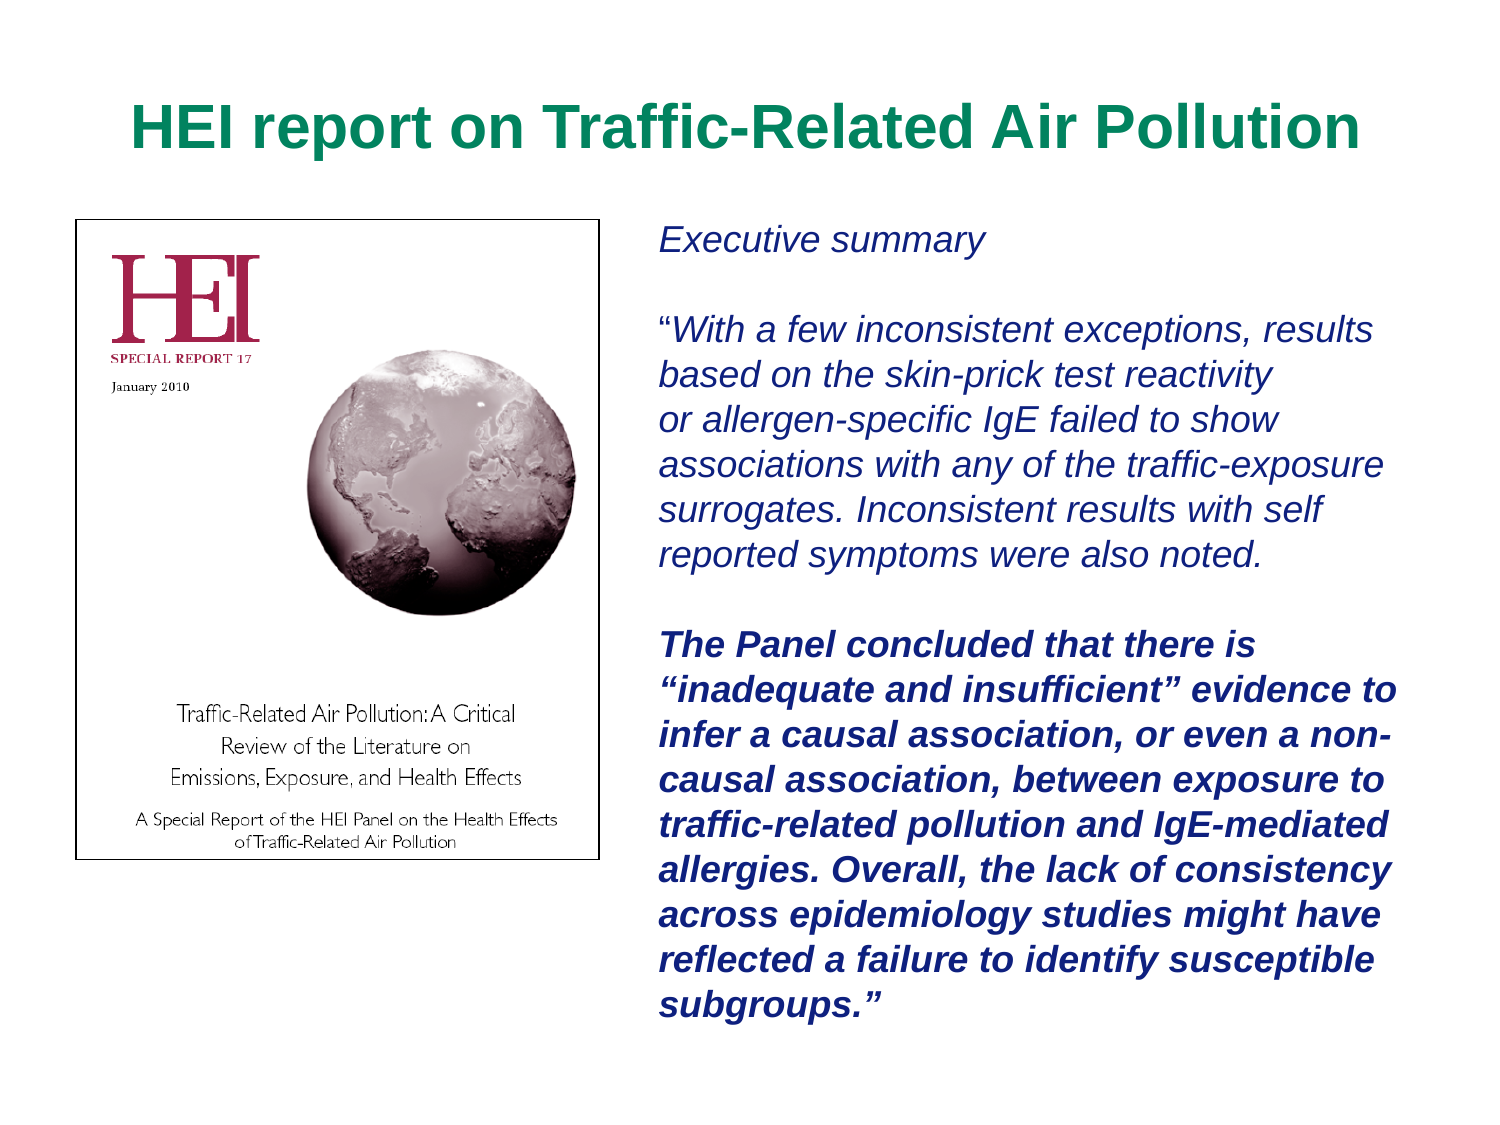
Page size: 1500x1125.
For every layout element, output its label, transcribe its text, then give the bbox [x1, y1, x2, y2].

title HEI report on Traffic-Related Air Pollution [11, 27, 1483, 221]
text_box Executive summary “With a few inconsistent exceptions, results based on the skin-prick test reactivity or allergen-specific IgE failed to show associations with any of the traffic-exposure surrogates. Inconsistent results with self reported symptoms were also noted. The Panel concluded that there is “inadequate and insufficient” evidence to infer a causal association, or even a non-causal association, between exposure to traffic-related pollution and IgE-mediated allergies. Overall, the lack of consistency across epidemiology studies might have reflected a failure to identify susceptible subgroups.” [643, 207, 1436, 1125]
picture [76, 219, 599, 859]
